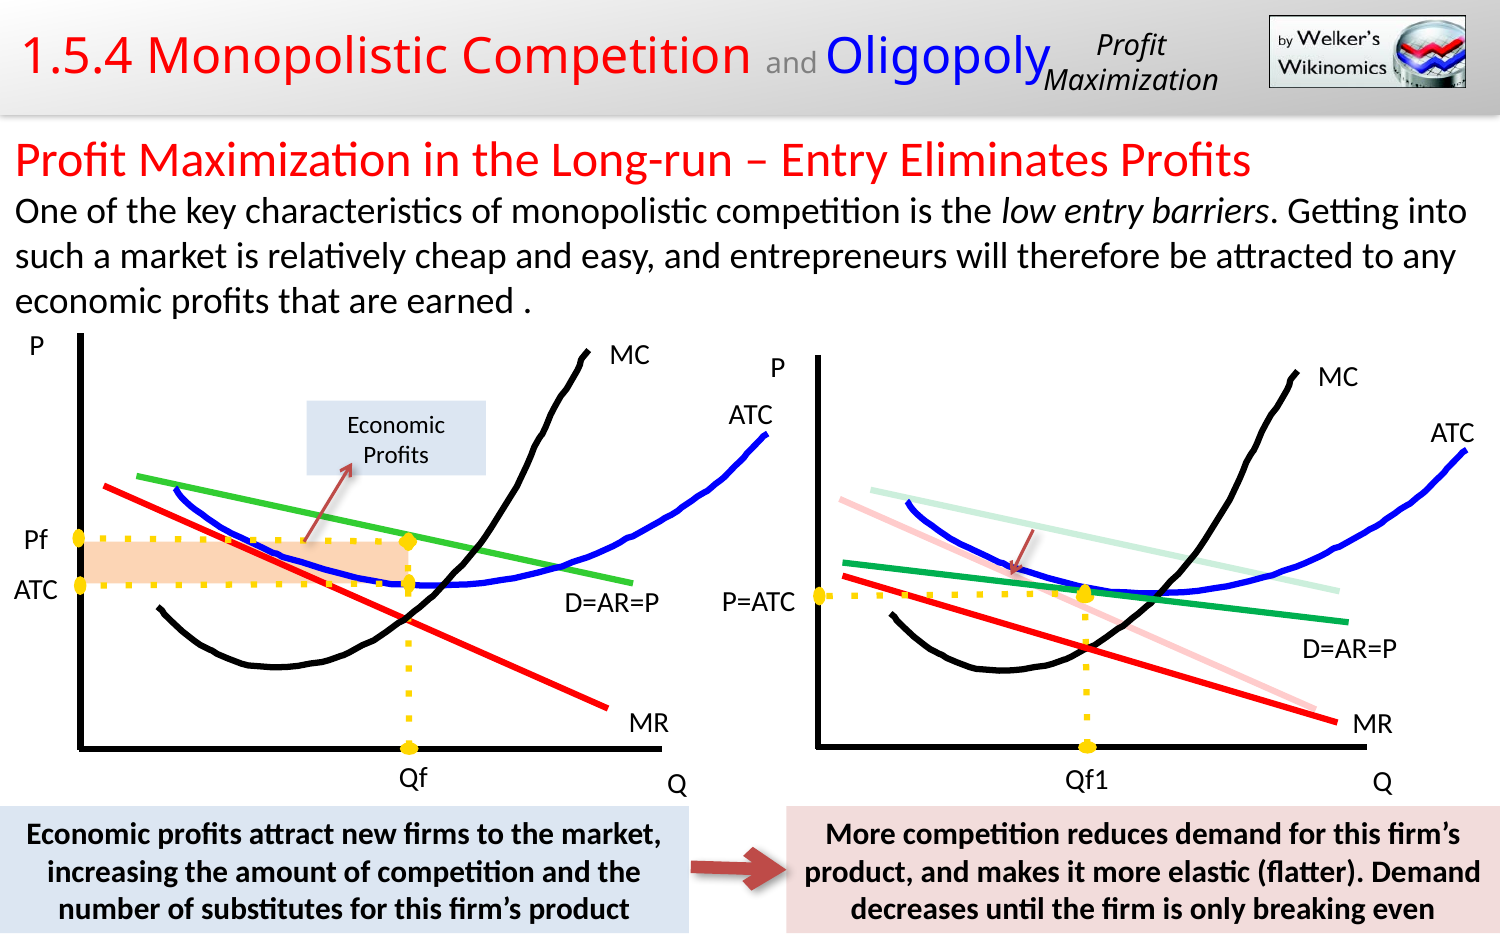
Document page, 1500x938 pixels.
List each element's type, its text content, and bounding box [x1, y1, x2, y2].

text_box Economic profits attract new firms to the market, increasing the amount of competition and the number of substitutes for this firm’s product [0, 816, 689, 934]
text_box More competition reduces demand for this firm’s product, and makes it more elastic (flatter). Demand decreases until the firm is only breaking even [786, 816, 1500, 934]
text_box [690, 866, 787, 871]
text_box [0, 318, 1500, 808]
text_box Profit Maximization in the Long-run – Entry Eliminates Profits One of the key characteristics of monopolistic competition is the low entry barriers. Getting into such a market is relatively cheap and easy, and entrepreneurs will therefore be attracted to any economic profits that are earned . [0, 123, 1500, 317]
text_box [0, 0, 1500, 115]
